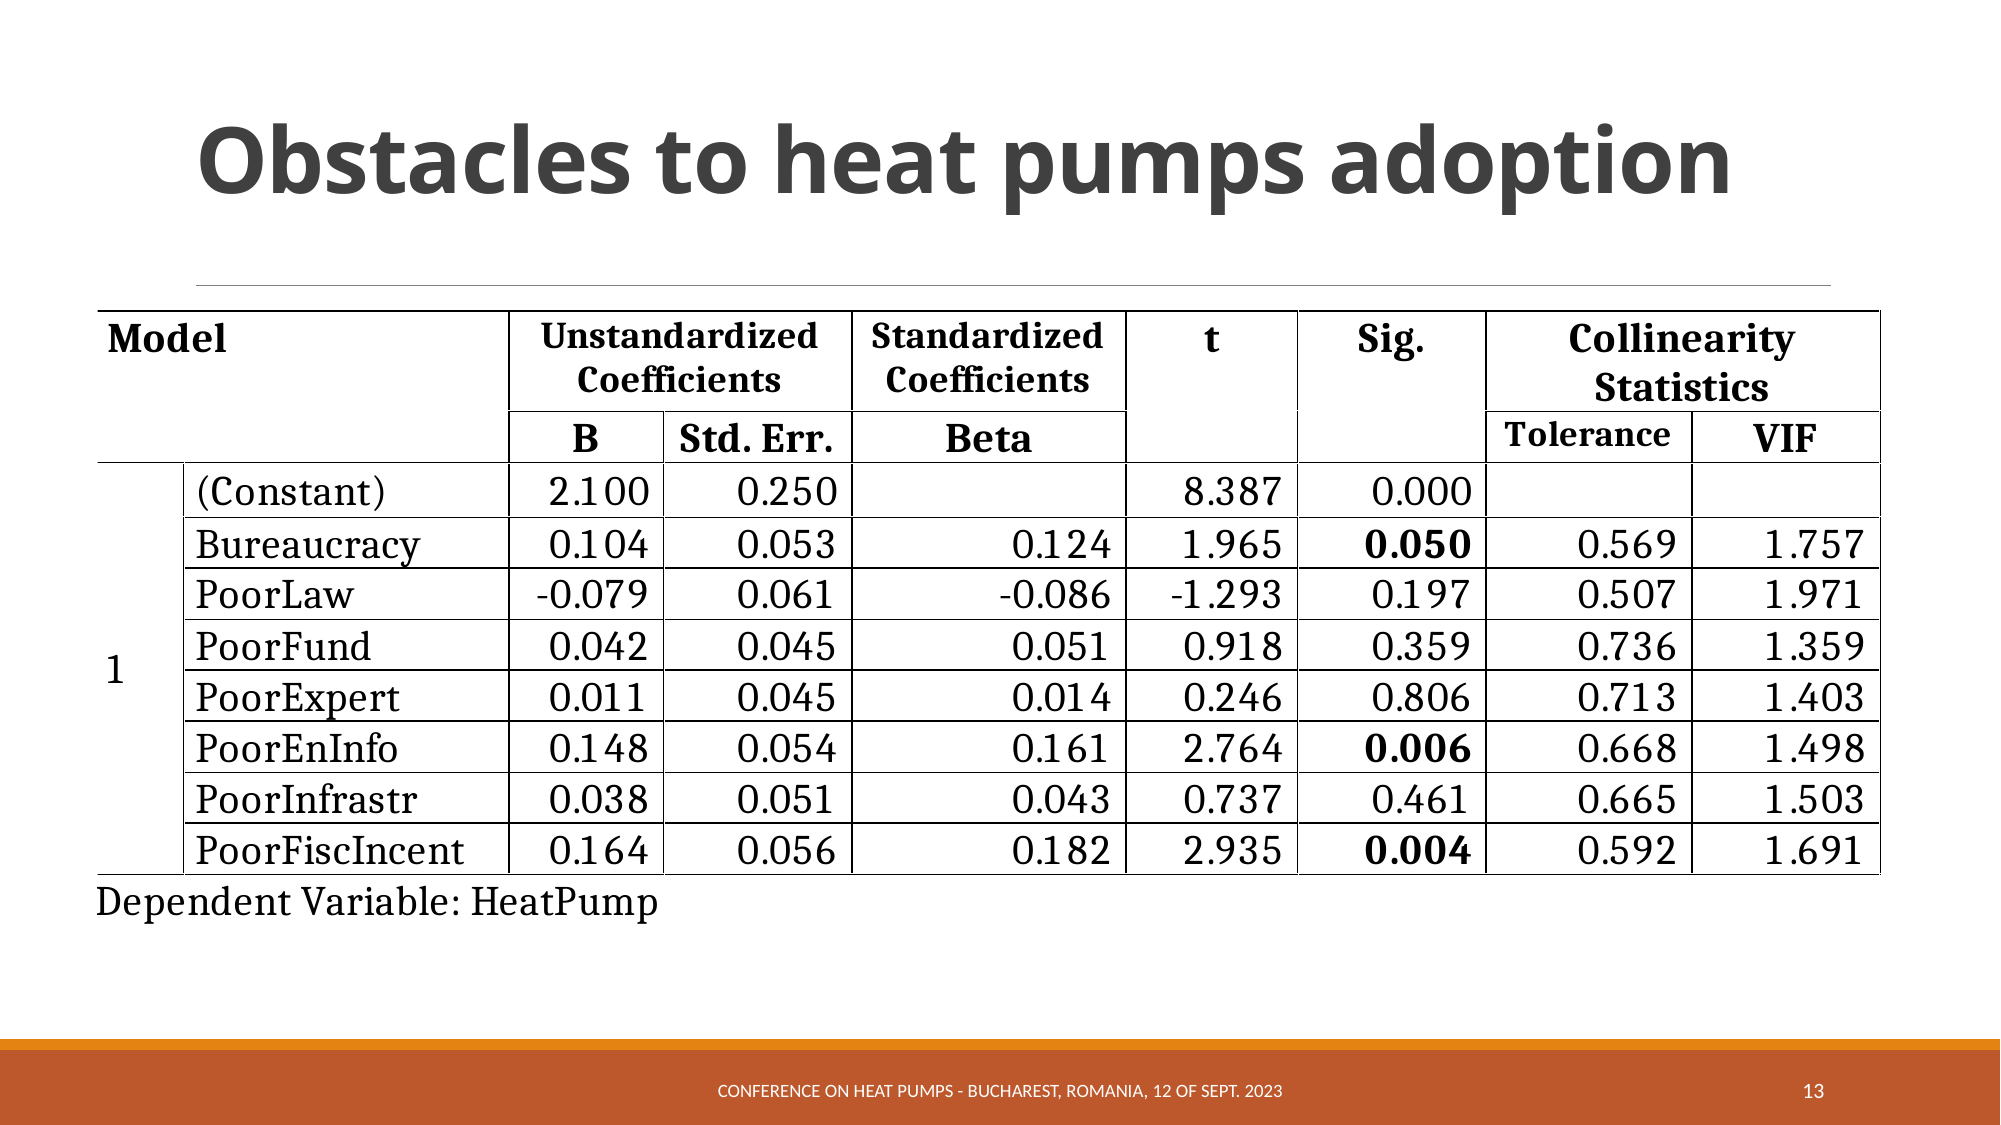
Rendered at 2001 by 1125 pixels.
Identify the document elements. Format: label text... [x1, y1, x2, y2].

footer Conference on Heat Pumps - Bucharest, Romania, 12 of Sept. 2023 [604, 1059, 1396, 1120]
title Obstacles to heat pumps adoption [180, 47, 1830, 220]
picture [97, 309, 1889, 1027]
slide_number 13 [1624, 1059, 1840, 1120]
